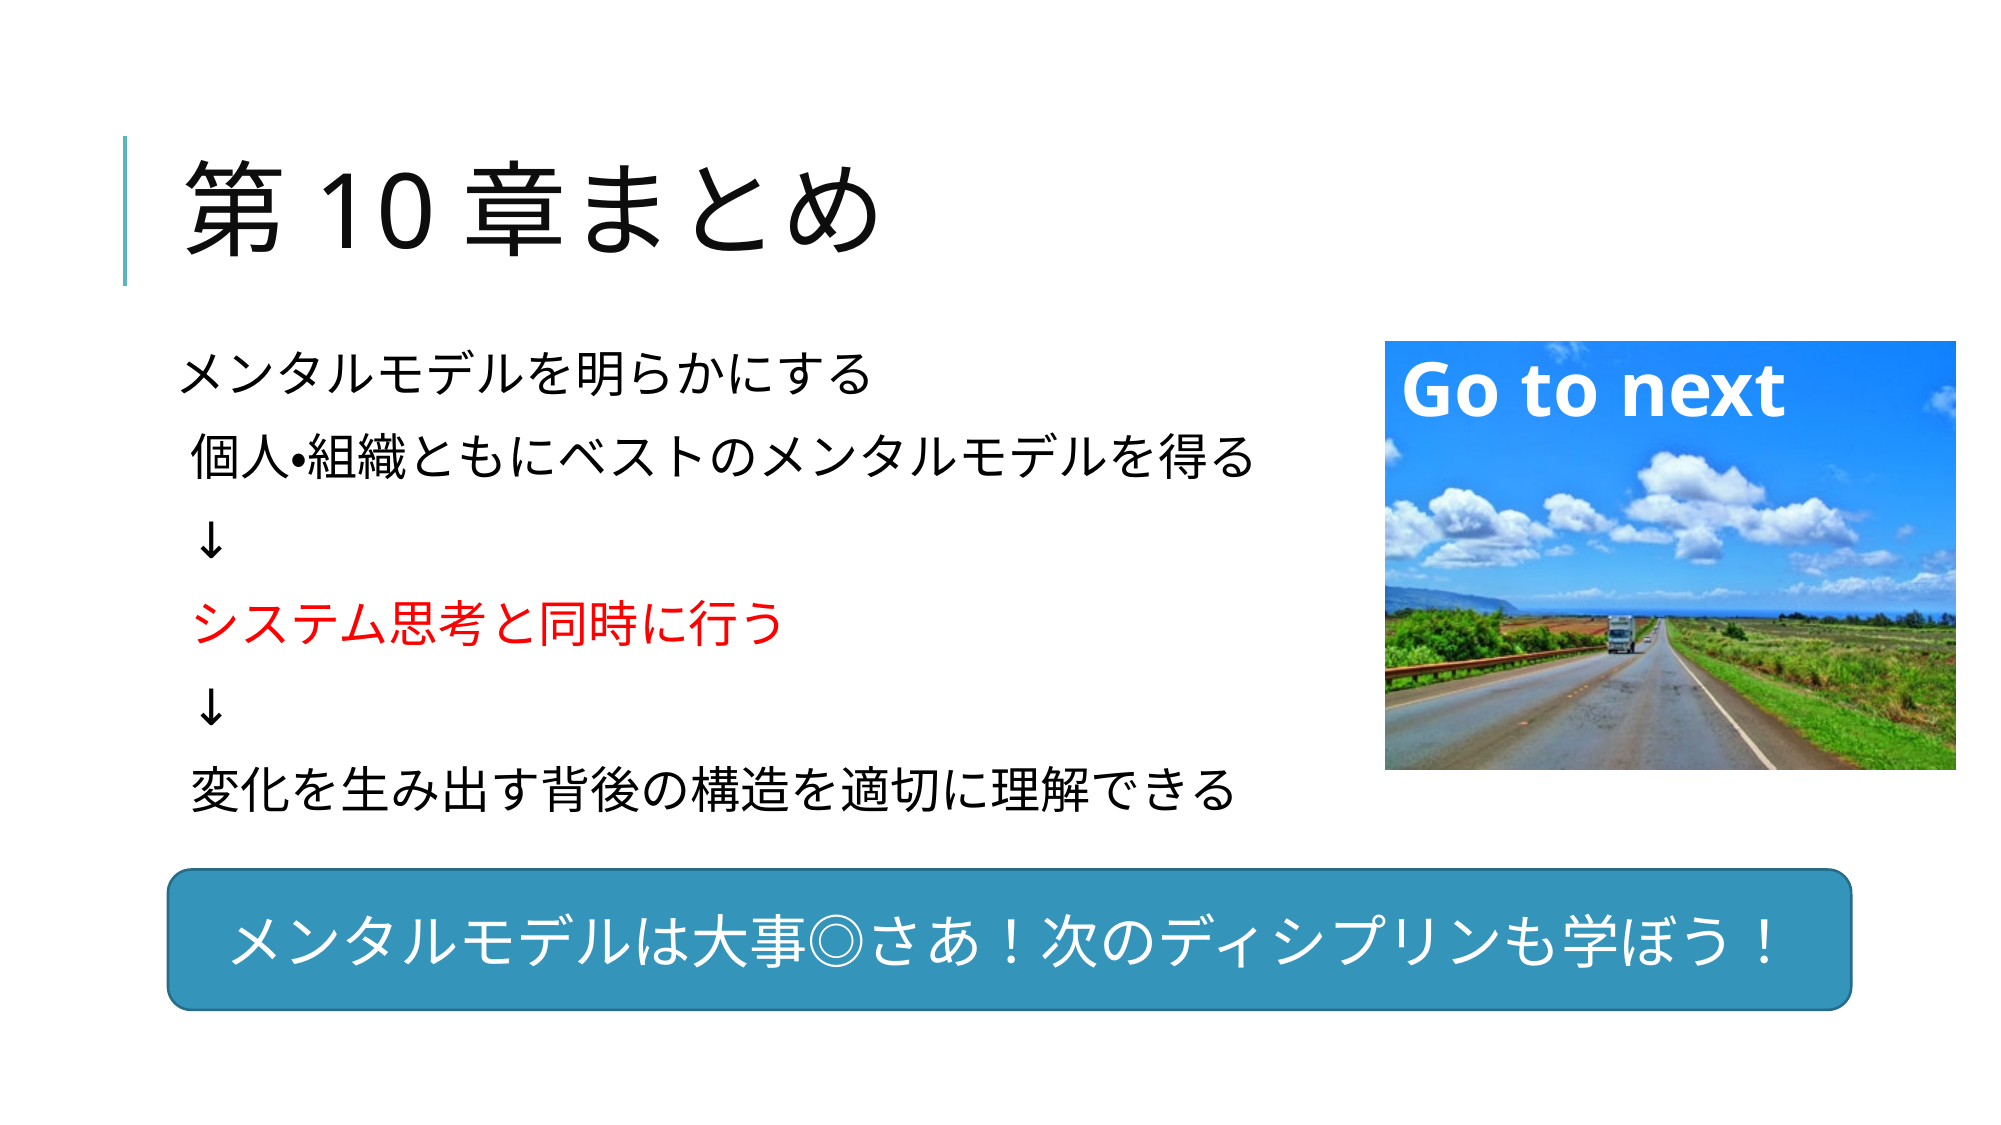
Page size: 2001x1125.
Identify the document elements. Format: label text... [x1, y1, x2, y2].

list メンタルモデルを明らかにする 個人・組織ともにベストのメンタルモデルを得る ↓ システム思考と同時に行う ↓ 変化を生み出す背後の構造を適切に理解できる [168, 341, 1763, 882]
title 第10章まとめ [168, 96, 1763, 341]
text_box Go to next [1385, 334, 2000, 439]
picture [1385, 341, 1956, 770]
text_box メンタルモデルは大事◎さあ！次のディシプリンも学ぼう！ [166, 868, 1853, 1012]
